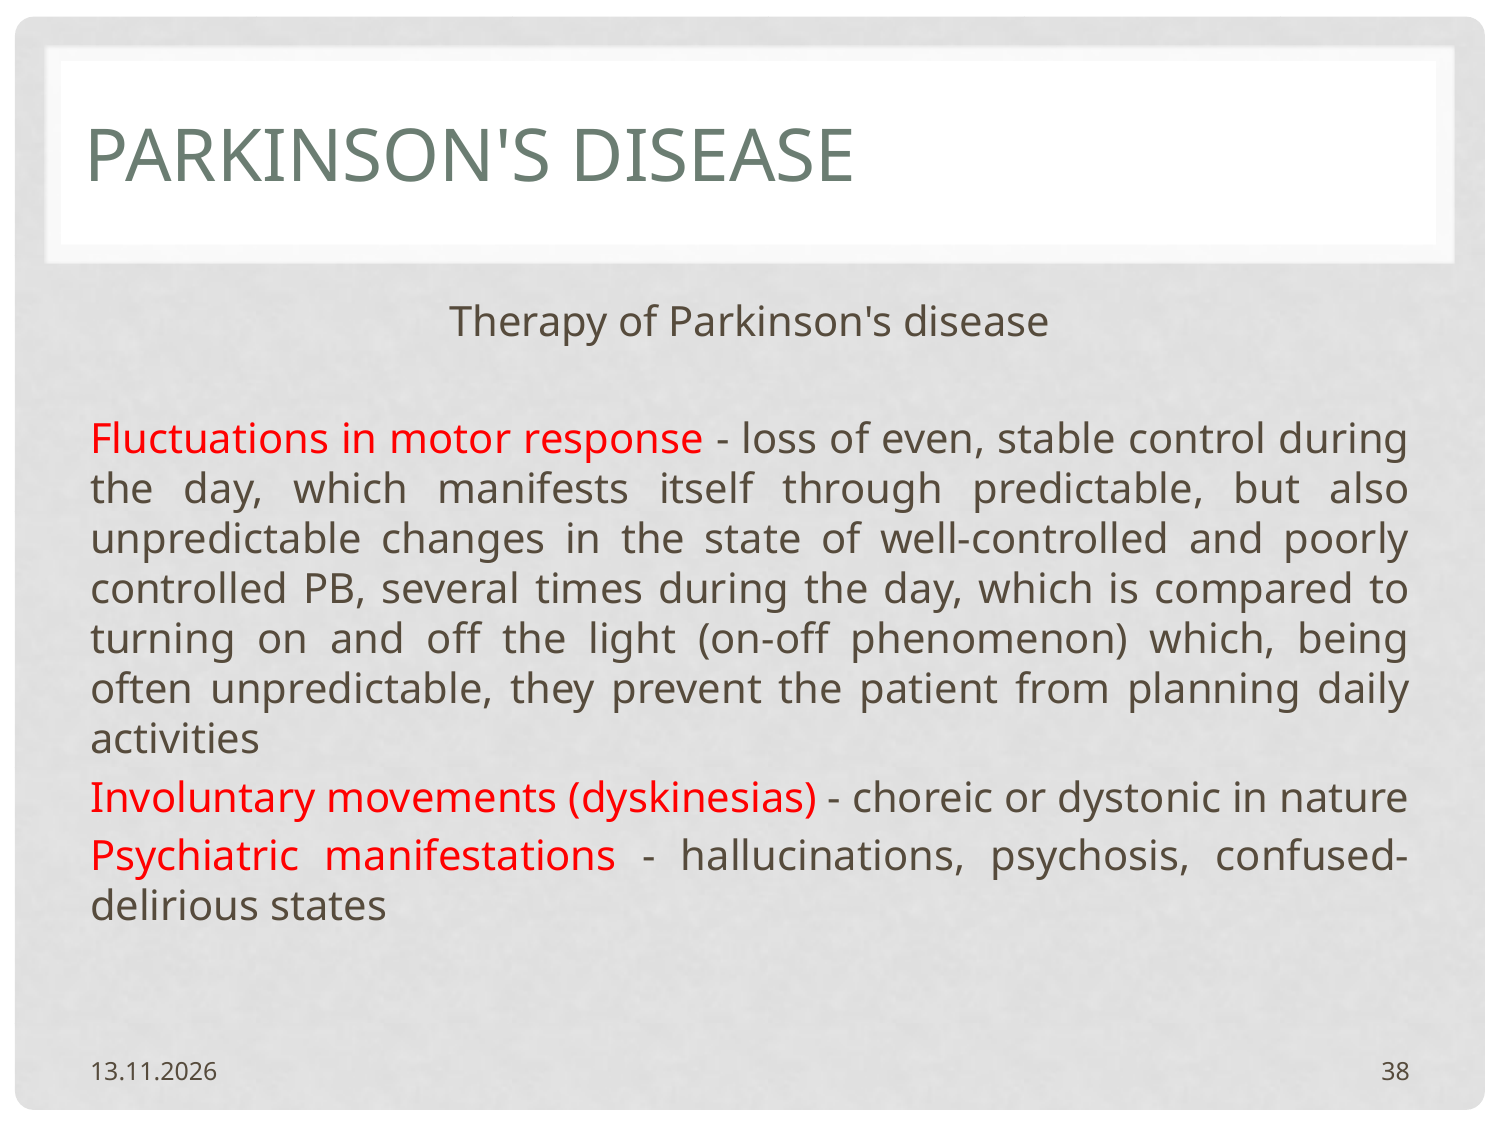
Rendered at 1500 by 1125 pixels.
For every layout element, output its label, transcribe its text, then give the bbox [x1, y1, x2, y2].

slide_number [75, 1042, 425, 1103]
title PARKINSON'S DISEASE [69, 66, 1425, 238]
list Therapy of Parkinson's disease Fluctuations in motor response - loss of even, stable control during the day, which manifests itself through predictable, but also unpredictable changes in the state of well-controlled and poorly controlled PB, several times during the day, which is compared to turning on and off the light (on-off phenomenon) which, being often unpredictable, they prevent the patient from planning daily activities Involuntary movements (dyskinesias) - choreic or dystonic in nature Psychiatric manifestations - hallucinations, psychosis, confused-delirious states [75, 287, 1425, 1005]
slide_number 38 [1074, 1042, 1425, 1103]
